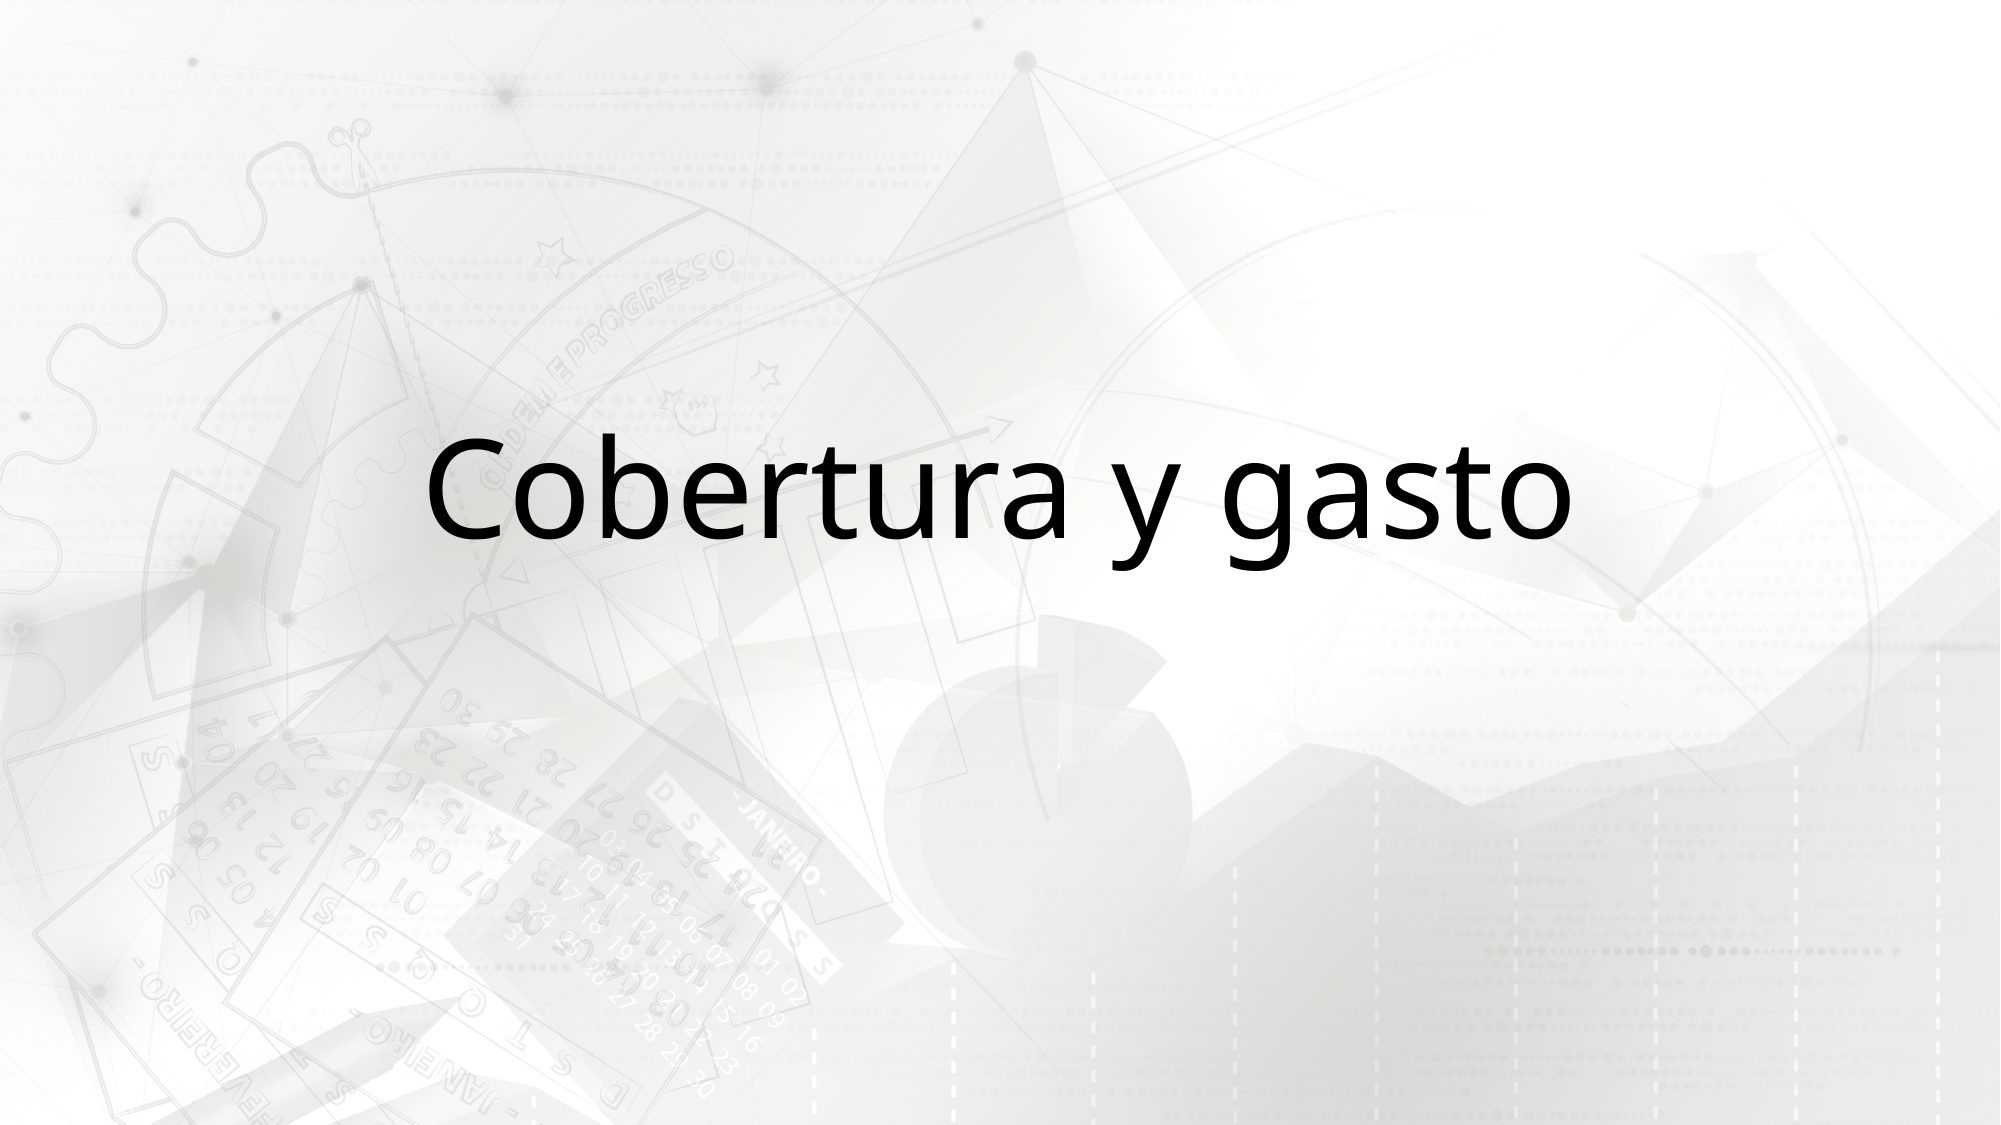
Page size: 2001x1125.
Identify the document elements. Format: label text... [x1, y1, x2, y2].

title Cobertura y gasto [249, 184, 1750, 576]
picture [0, 0, 2000, 1125]
